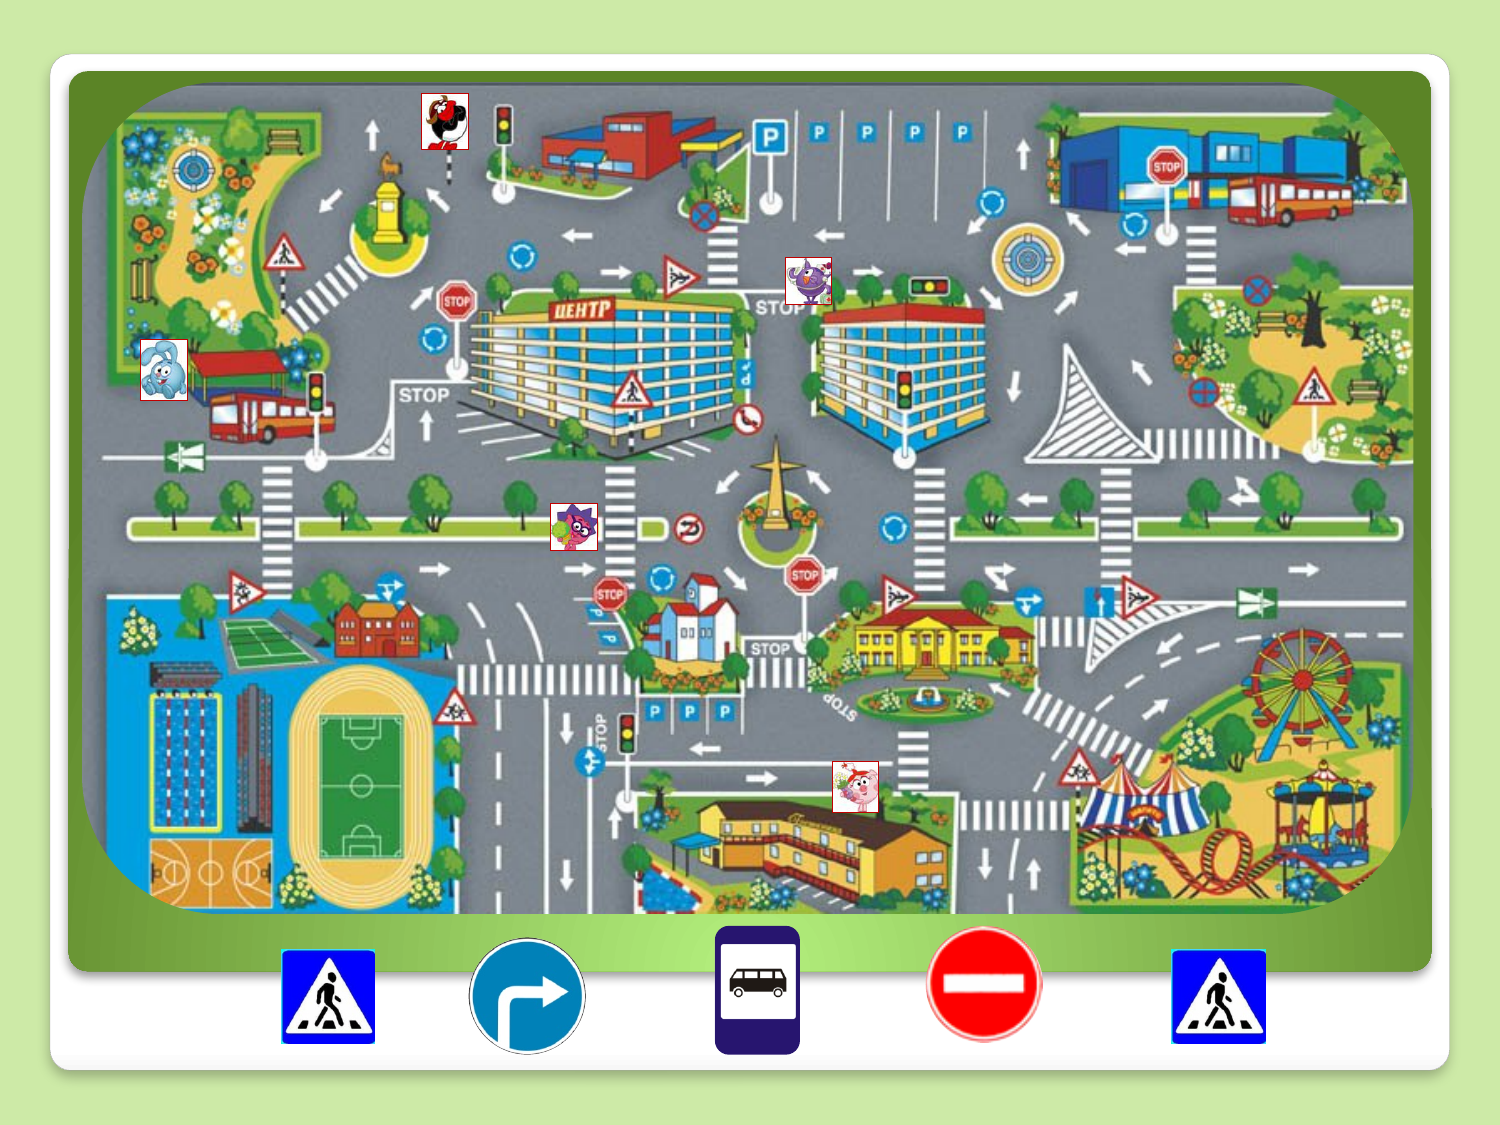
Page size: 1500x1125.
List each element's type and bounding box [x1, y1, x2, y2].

picture [550, 503, 598, 551]
picture [831, 761, 880, 813]
picture [140, 339, 188, 401]
picture [280, 948, 376, 1045]
picture [925, 925, 1044, 1044]
picture [421, 93, 469, 151]
picture [468, 937, 587, 1055]
picture [714, 925, 801, 1055]
picture [1171, 948, 1266, 1045]
list [81, 81, 1414, 915]
picture [784, 257, 833, 305]
